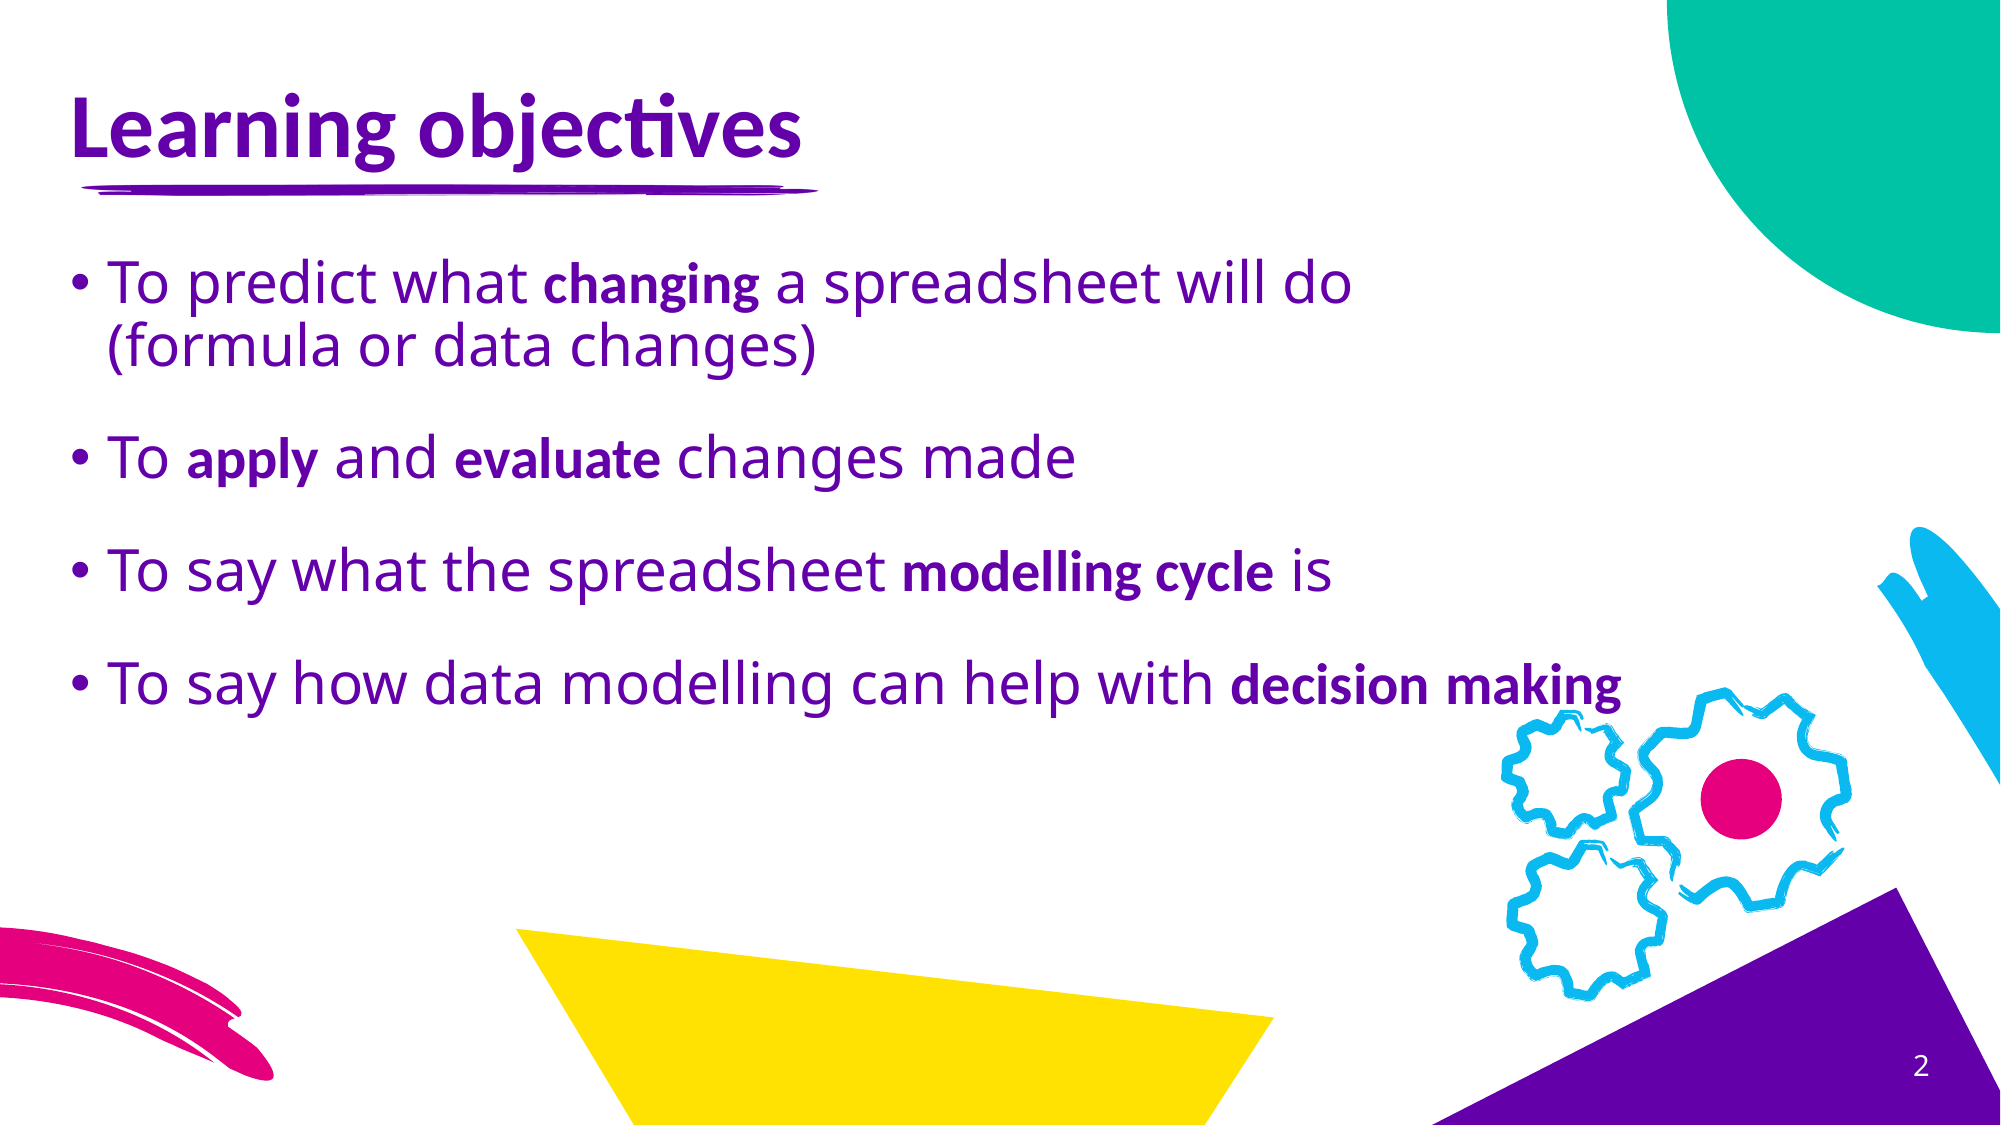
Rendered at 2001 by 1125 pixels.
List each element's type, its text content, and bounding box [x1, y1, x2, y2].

title Learning objectives [55, 30, 1078, 226]
slide_number 2 [1673, 1037, 1945, 1097]
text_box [1488, 685, 1859, 976]
picture [1528, 977, 1539, 982]
list To predict what changing a spreadsheet will do (formula or data changes) To apply and evaluate changes made To say what the spreadsheet modelling cycle is To say how data modelling can help with decision making [55, 245, 1758, 932]
